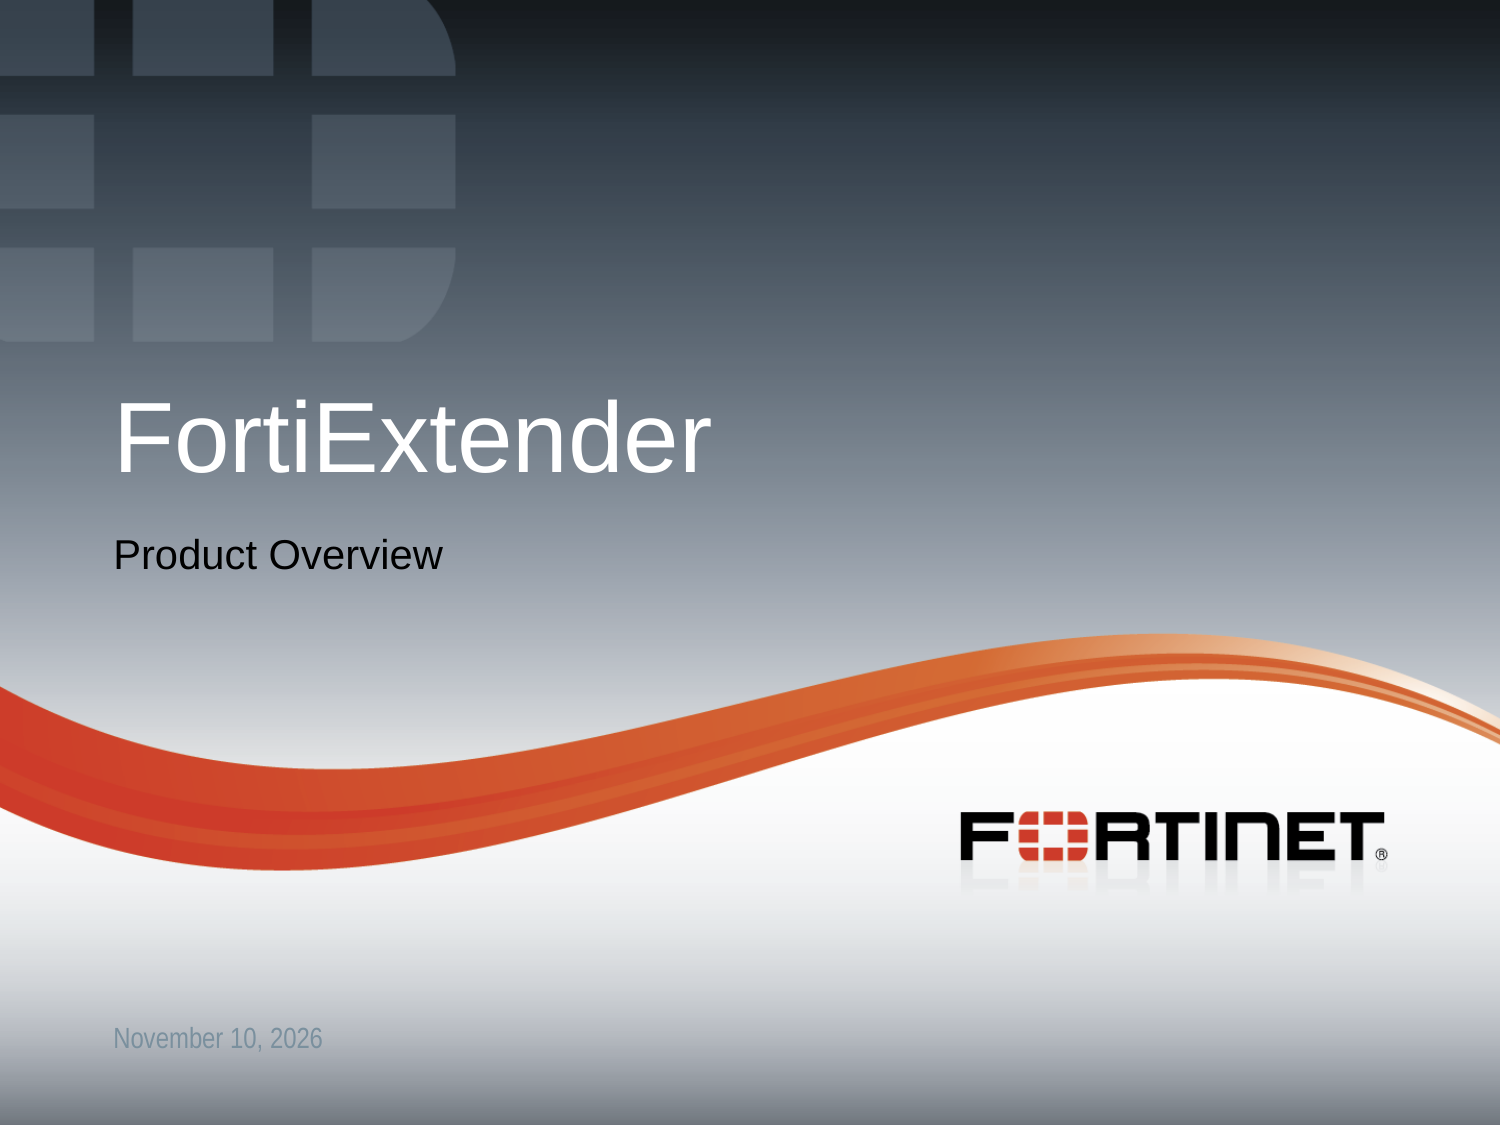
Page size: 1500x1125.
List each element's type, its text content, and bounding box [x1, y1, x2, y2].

subtitle Product Overview [113, 527, 1426, 665]
picture [0, 0, 1500, 1125]
title FortiExtender [113, 251, 1426, 493]
